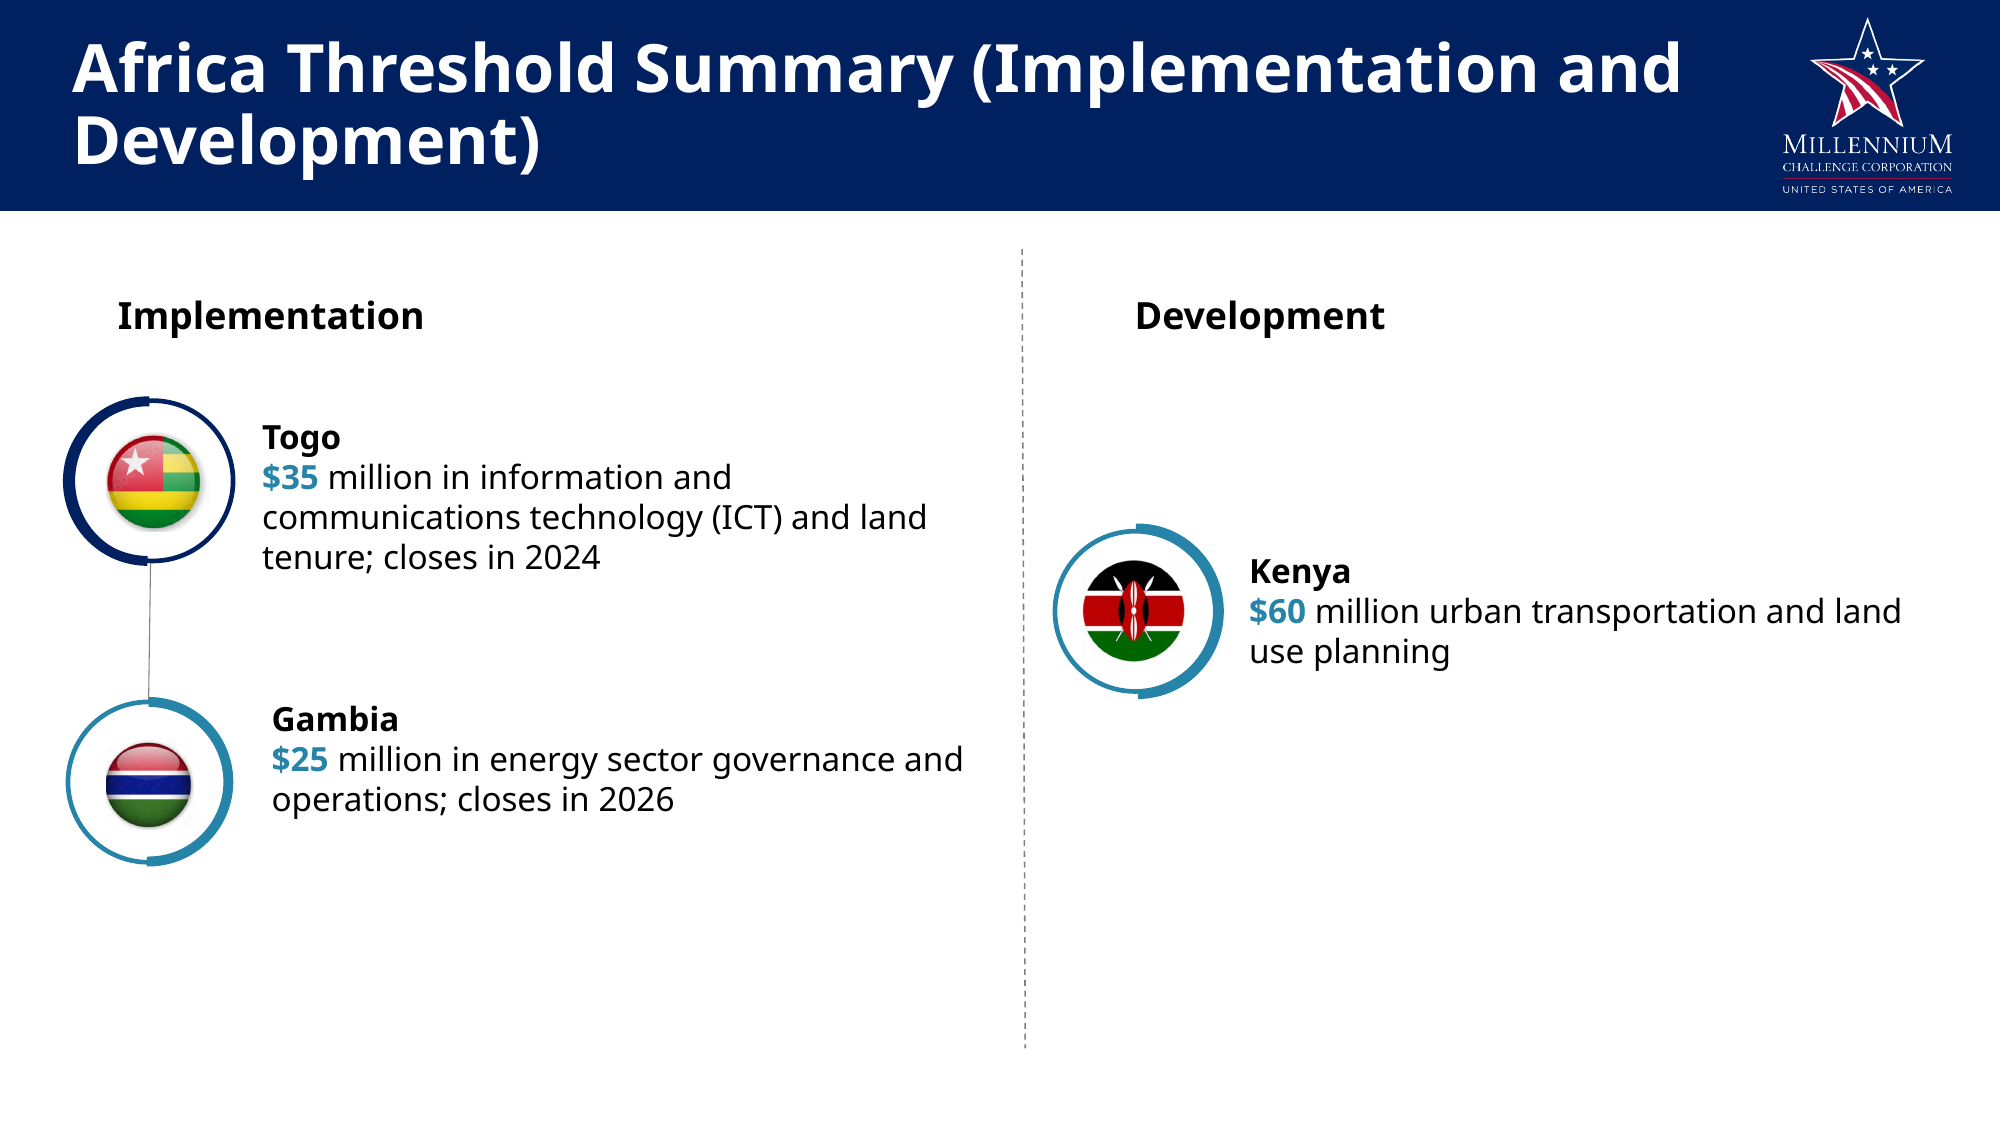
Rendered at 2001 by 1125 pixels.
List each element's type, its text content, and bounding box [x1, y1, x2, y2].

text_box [67, 701, 229, 863]
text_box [1021, 249, 1026, 1049]
title Africa Threshold Summary (Implementation and Development) [72, 18, 1928, 197]
text_box Implementation [117, 284, 730, 344]
picture [106, 740, 194, 830]
picture [106, 429, 210, 532]
text_box Kenya $60 million urban transportation and land use planning [1234, 543, 1951, 678]
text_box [1054, 528, 1219, 695]
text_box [146, 586, 153, 701]
text_box Gambia $25 million in energy sector governance and operations; closes in 2026 [256, 690, 1010, 826]
picture [1082, 558, 1188, 663]
text_box Development [1134, 284, 1747, 344]
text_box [67, 400, 948, 586]
picture [1783, 17, 1952, 193]
